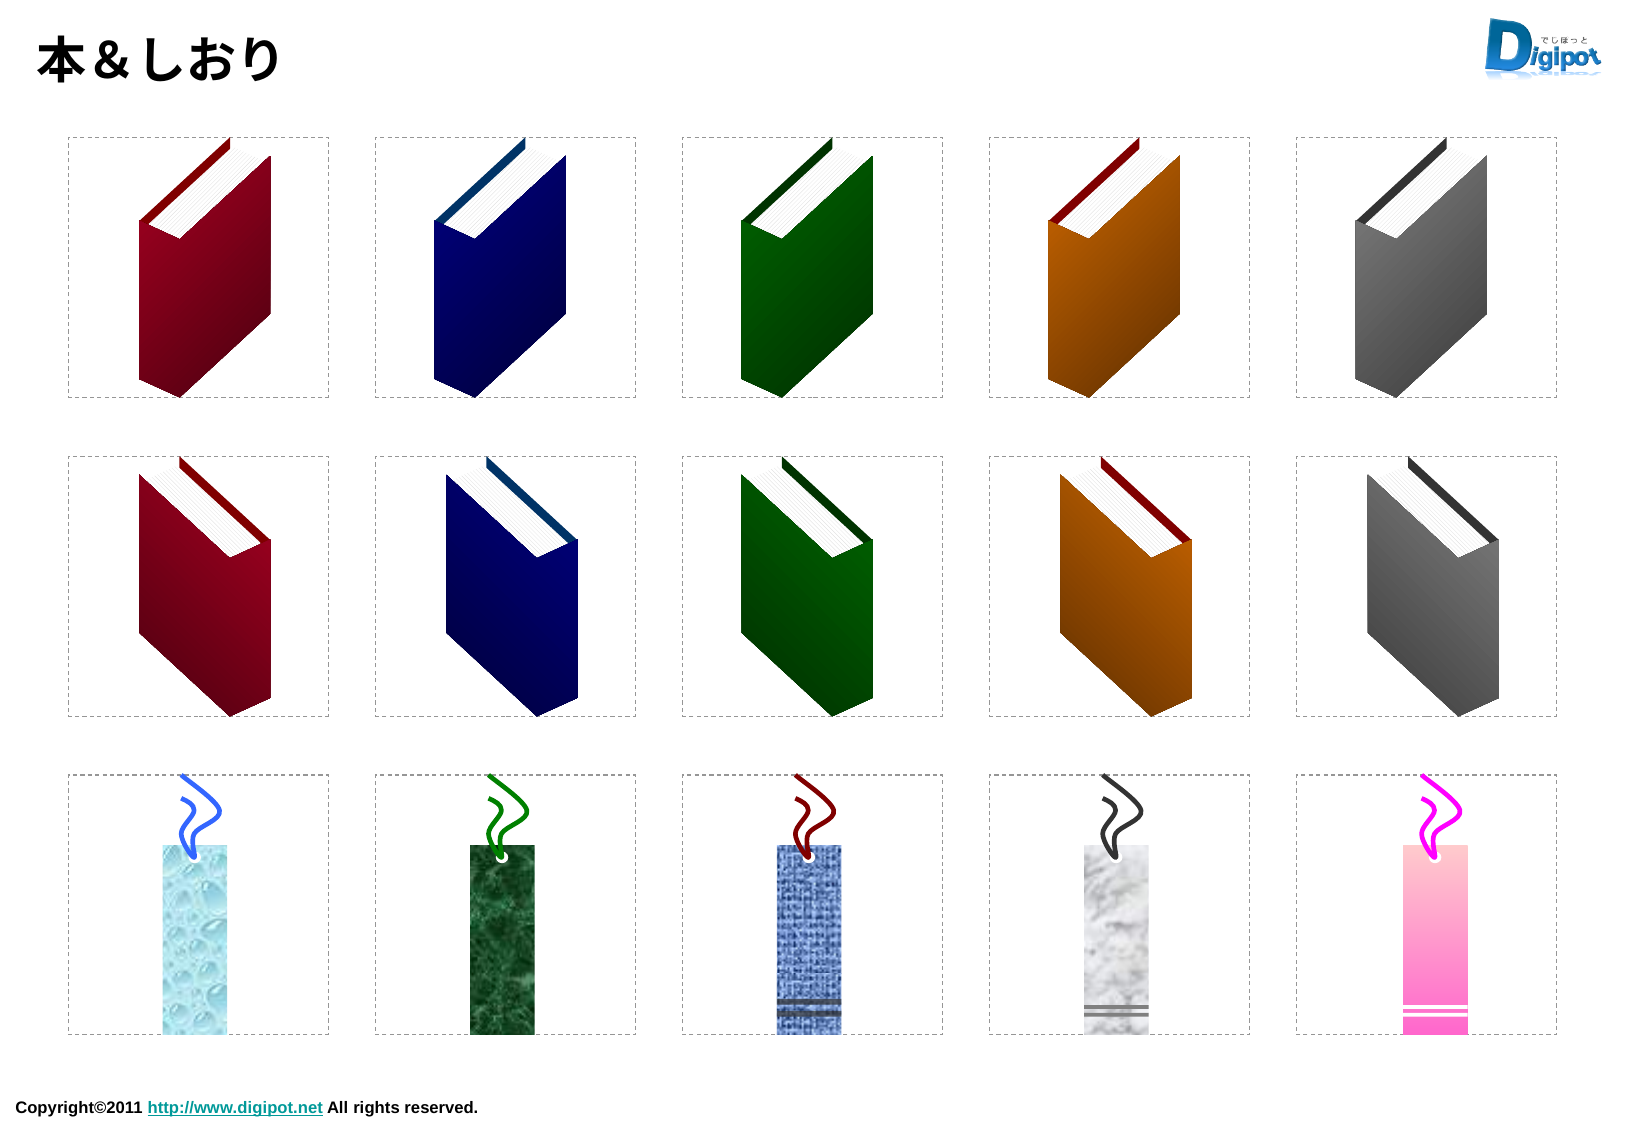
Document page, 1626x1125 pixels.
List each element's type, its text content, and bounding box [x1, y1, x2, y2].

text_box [469, 774, 535, 1035]
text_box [776, 774, 842, 1035]
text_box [139, 456, 271, 717]
title 本＆しおり [21, 19, 881, 98]
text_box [741, 456, 873, 717]
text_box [1060, 456, 1192, 717]
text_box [1355, 137, 1487, 398]
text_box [1084, 774, 1149, 1035]
picture [1485, 18, 1602, 82]
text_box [1048, 137, 1180, 398]
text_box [434, 137, 566, 398]
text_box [1367, 456, 1499, 717]
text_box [139, 137, 271, 398]
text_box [1403, 774, 1468, 1035]
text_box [741, 137, 873, 398]
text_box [446, 456, 578, 717]
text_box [162, 774, 228, 1035]
